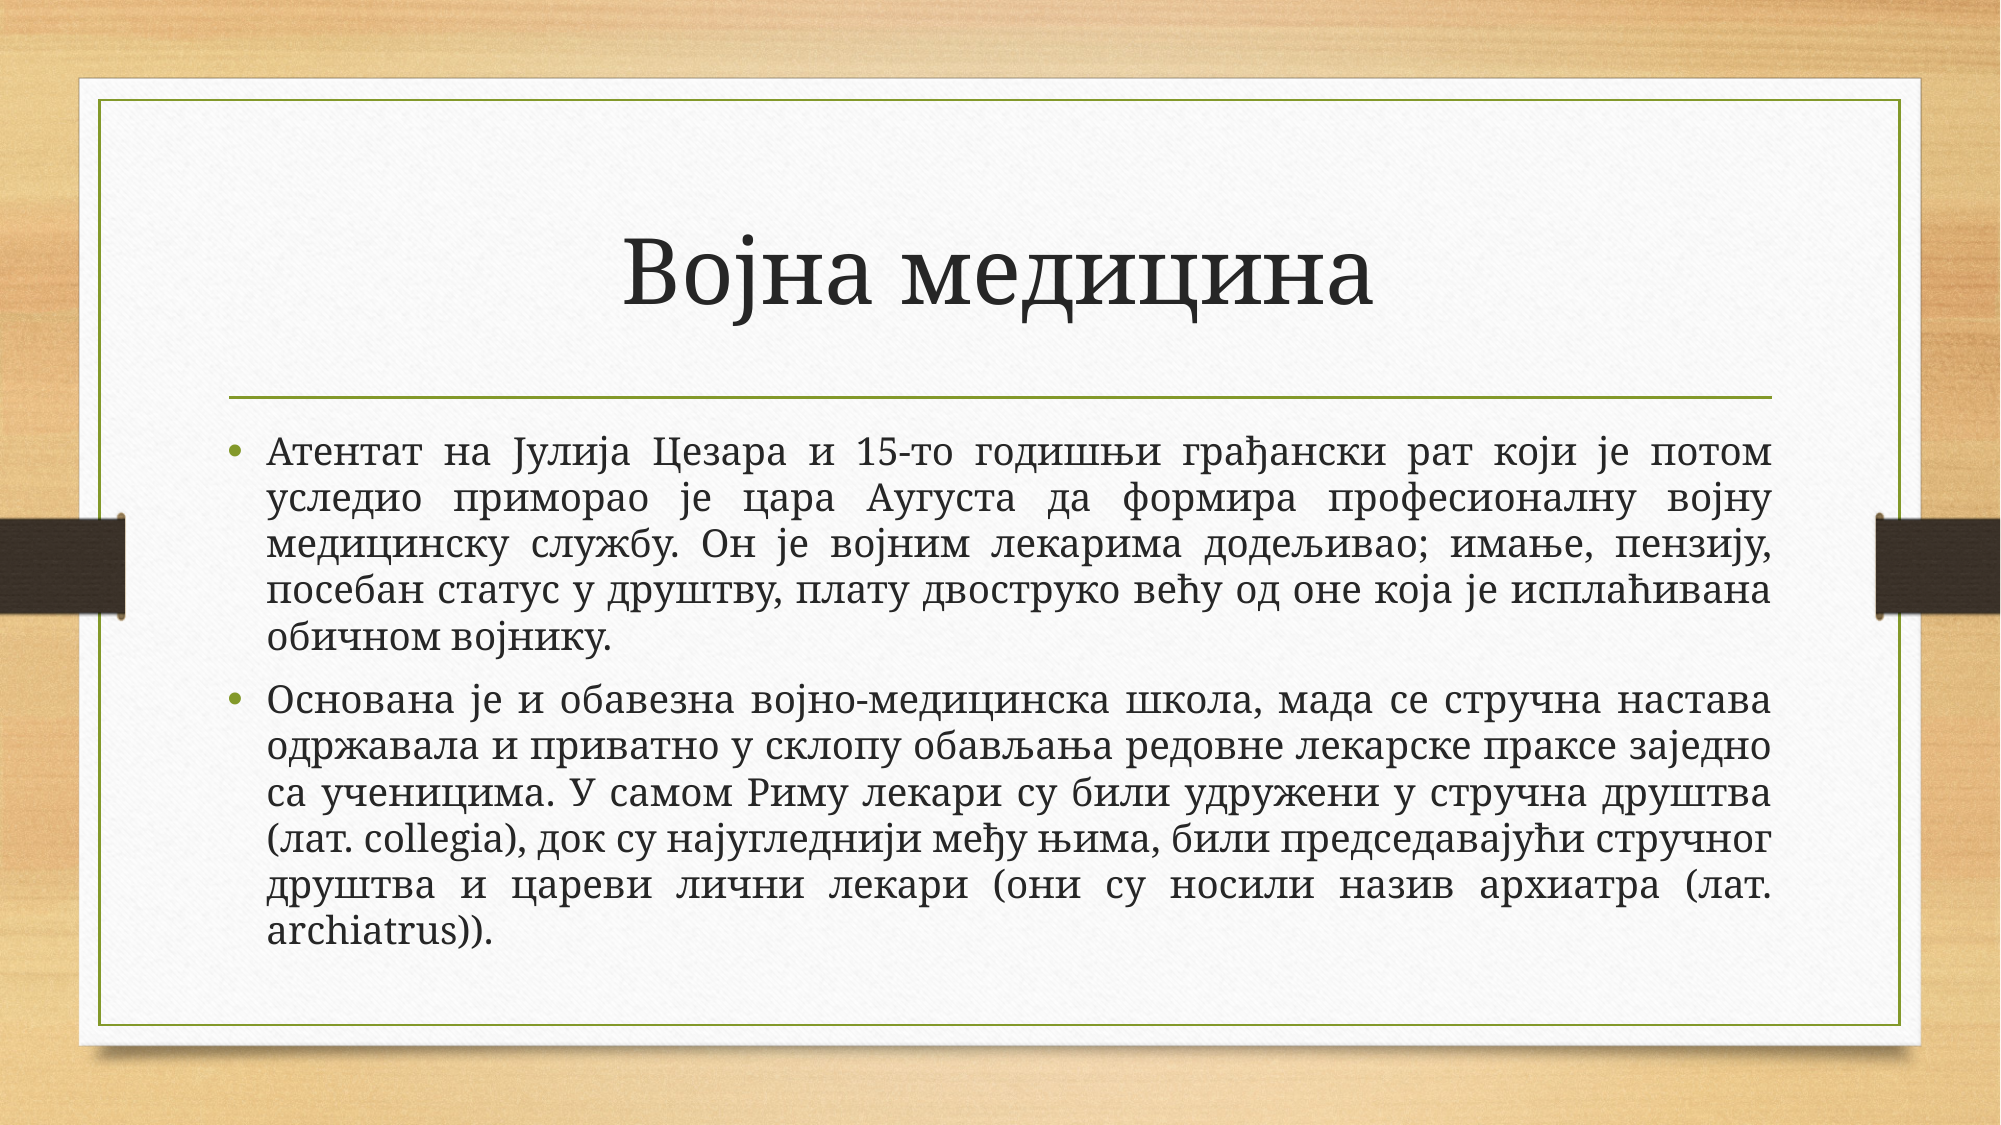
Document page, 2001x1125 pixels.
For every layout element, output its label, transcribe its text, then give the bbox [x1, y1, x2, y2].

picture [0, 0, 2001, 1125]
title Војна медицина [212, 161, 1788, 375]
list Атентат на Јулија Цезара и 15-то годишњи грађански рат који је потом уследио приморао је цара Аугуста да формира професионалну војну медицинску службу. Он је војним лекарима додељивао; имање, пензију, посебан статус у друштву, плату двоструко већу од оне која је исплаћивана обичном војнику. Основана је и обавезна војно-медицинска школа, мада се стручна настава одржавала и приватно у склопу обављања редовне лекарске праксе заједно са ученицима. У самом Риму лекари су били удружени у стручна друштва (лат. collegia), док су најугледнији међу њима, били председавајући стручног друштва и цареви лични лекари (они су носили назив архиатра (лат. archiatrus)). [212, 419, 1788, 964]
